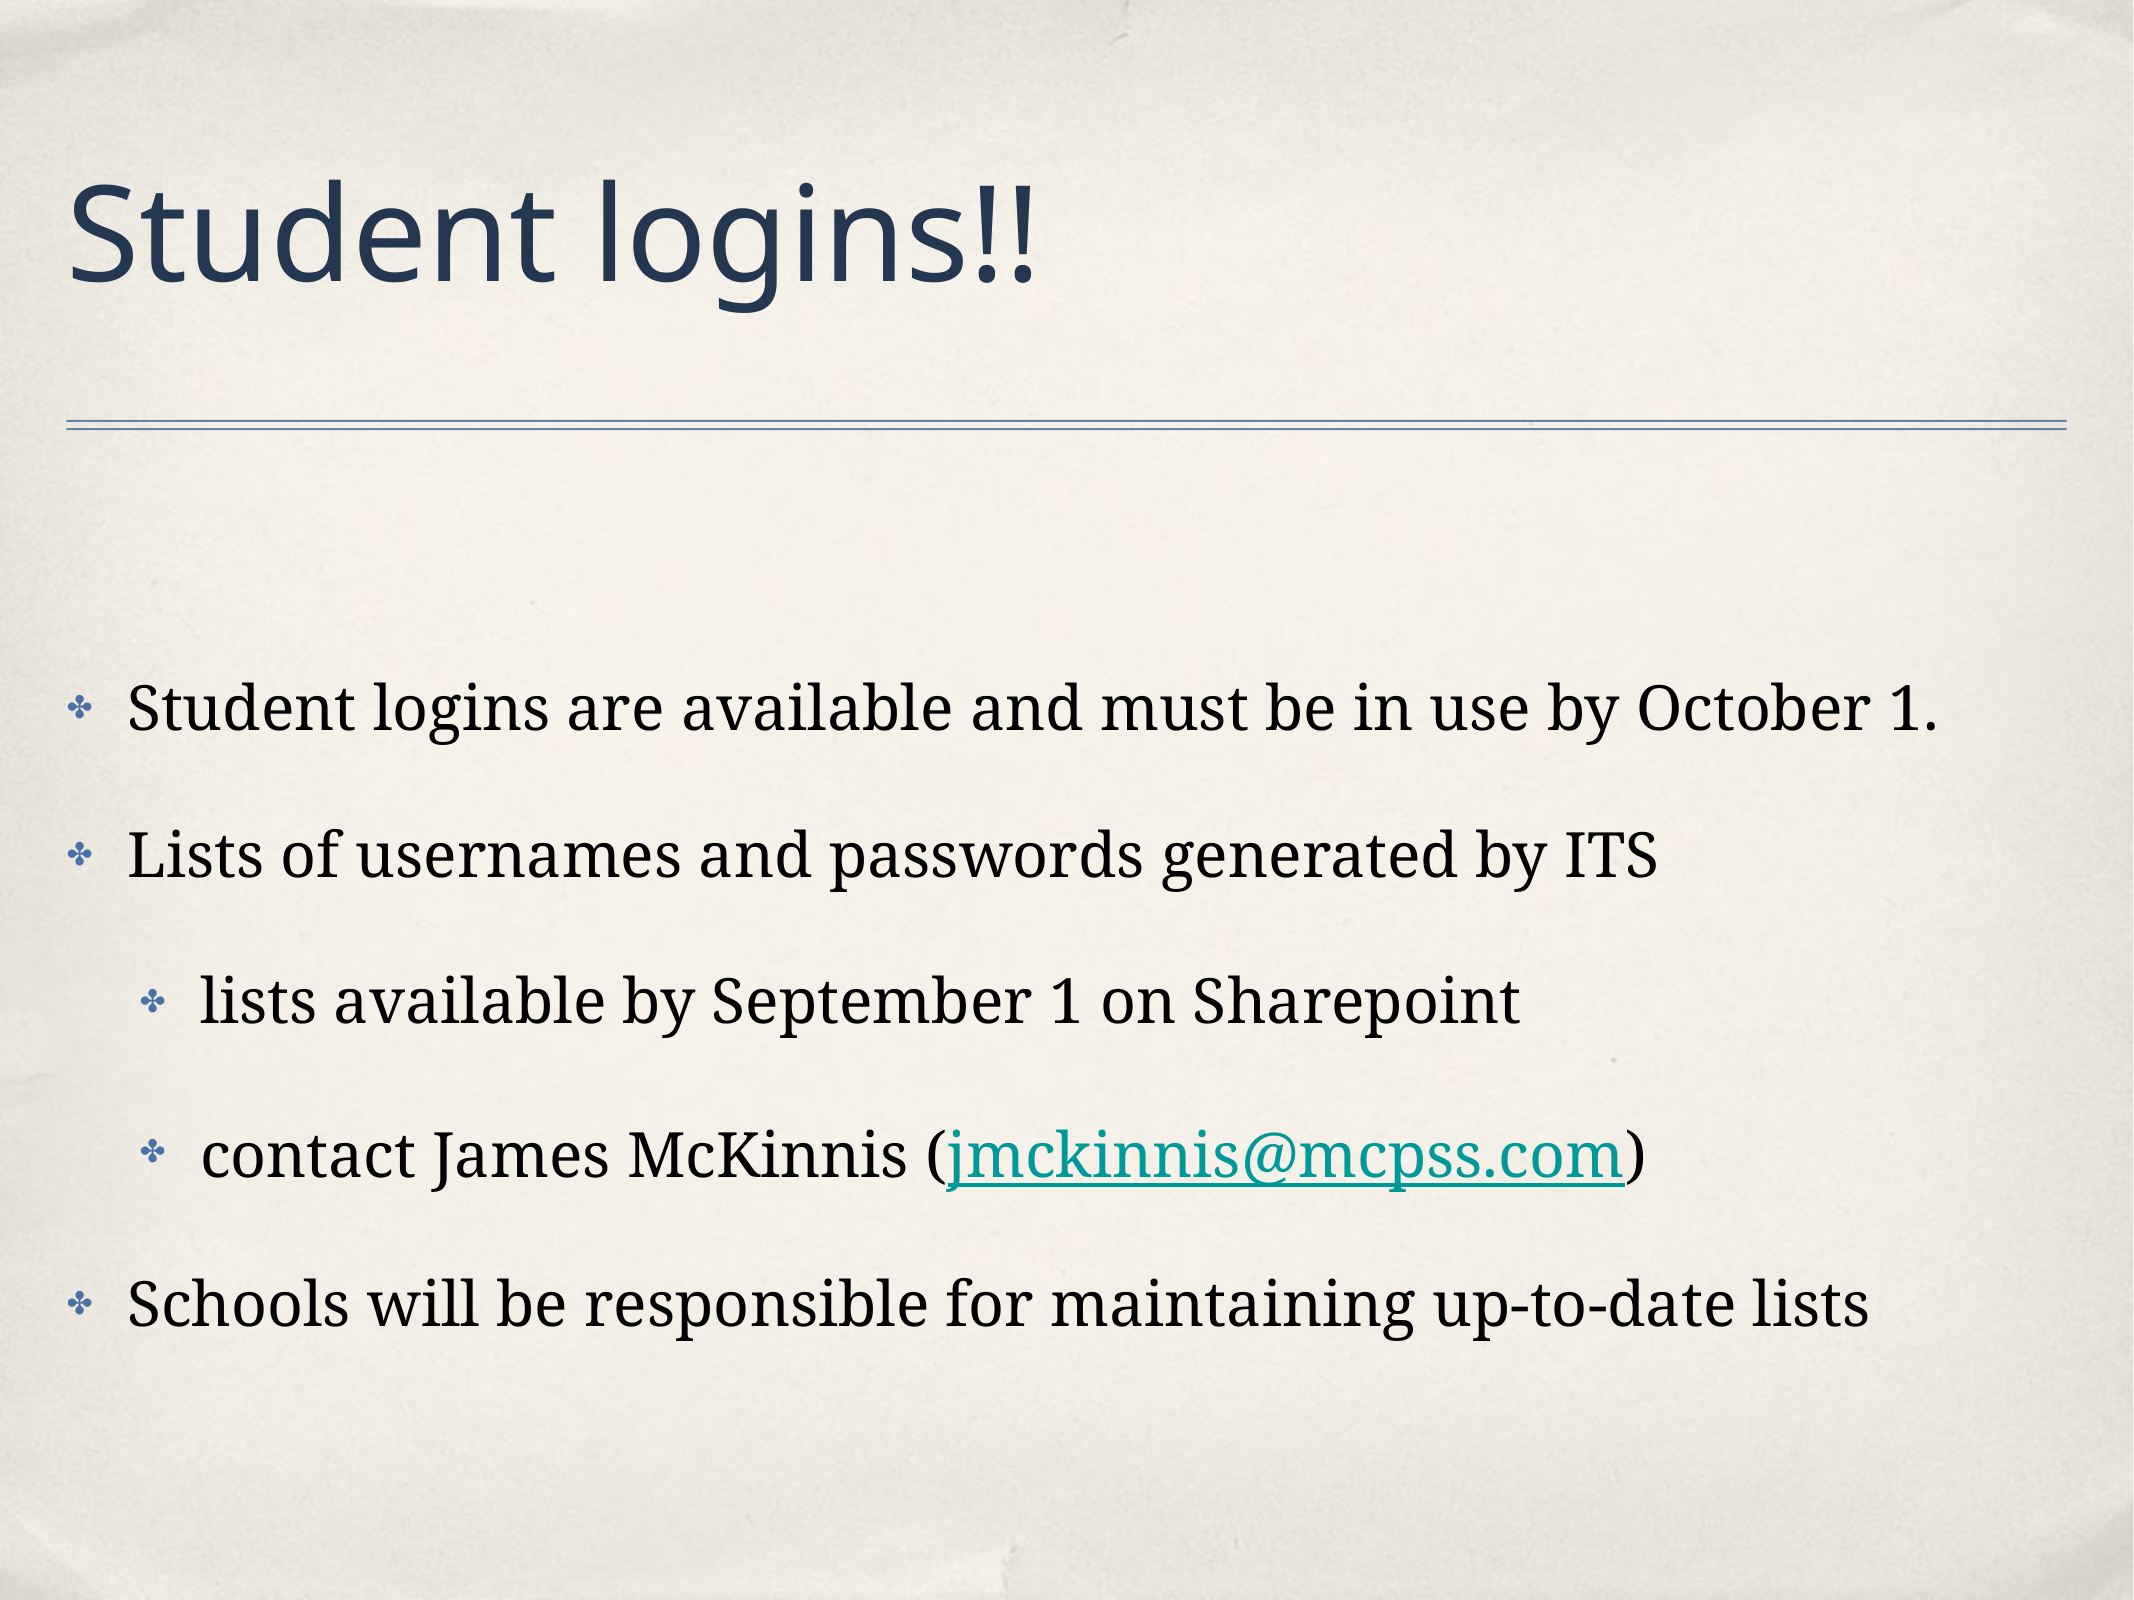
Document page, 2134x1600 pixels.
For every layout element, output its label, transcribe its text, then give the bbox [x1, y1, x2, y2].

list Student logins are available and must be in use by October 1. Lists of usernames and passwords generated by ITS lists available by September 1 on Sharepoint contact James McKinnis (jmckinnis@mcpss.com) Schools will be responsible for maintaining up-to-date lists [57, 489, 2076, 1528]
title Student logins!! [57, 70, 2076, 407]
picture [0, 0, 2134, 1600]
